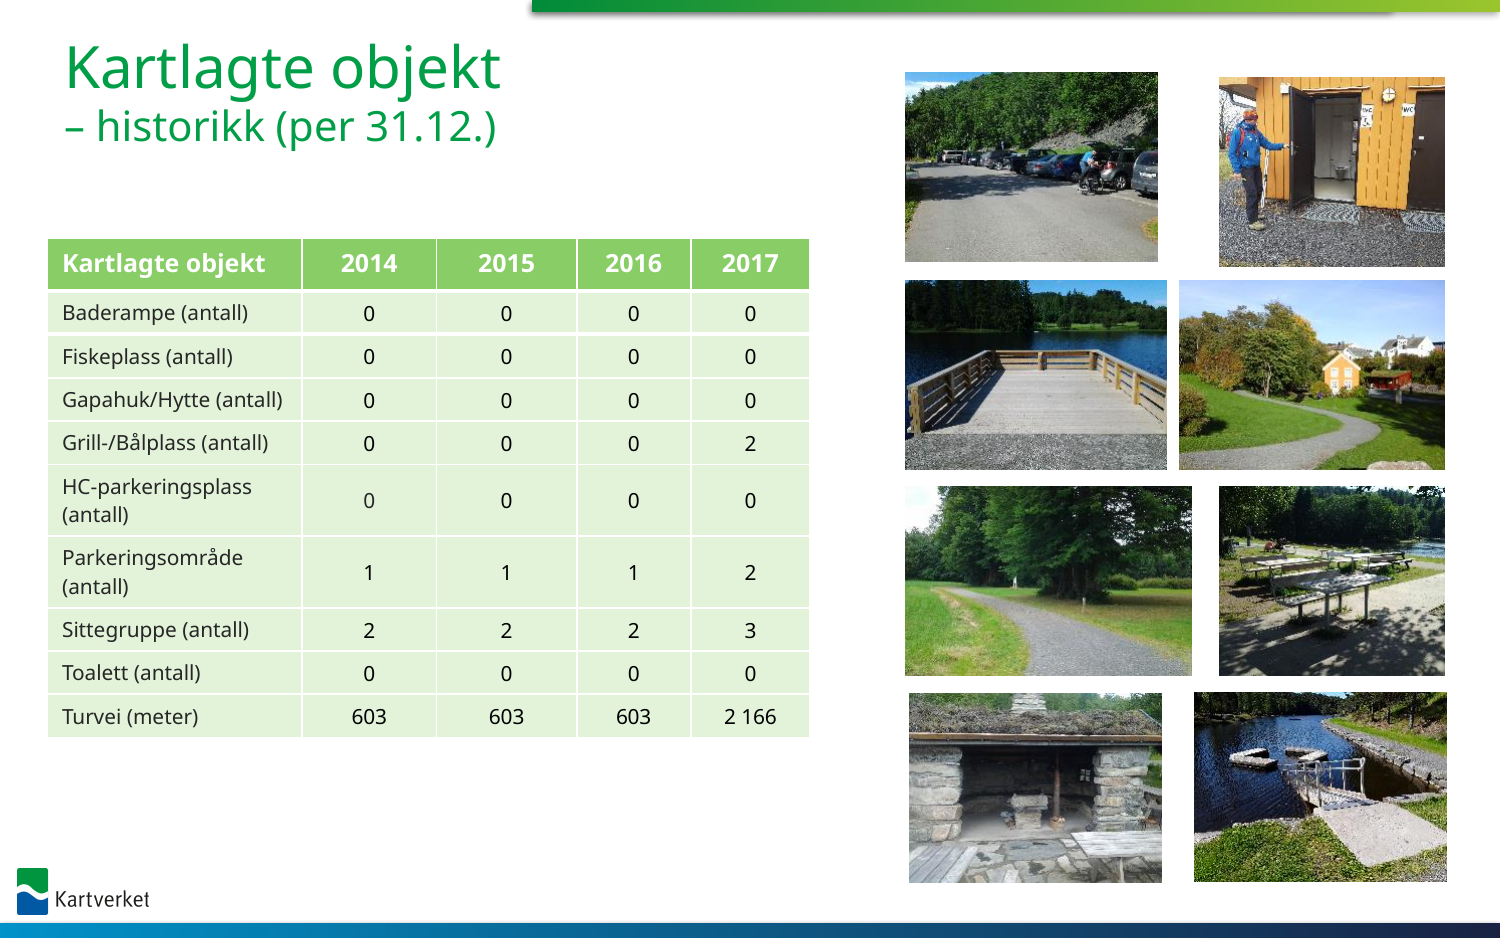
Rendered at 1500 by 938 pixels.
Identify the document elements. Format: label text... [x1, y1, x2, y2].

table_cell Baderampe (antall) [48, 293, 301, 332]
table_cell 0 [437, 465, 576, 535]
table_header Kartlagte objekt [48, 239, 301, 289]
table_cell 2 [578, 609, 690, 650]
picture [1194, 692, 1448, 882]
table_cell 0 [437, 422, 576, 464]
table_cell 0 [578, 336, 690, 377]
table_cell 0 [437, 652, 576, 693]
table_cell 0 [578, 422, 690, 464]
table_cell Toalett (antall) [48, 652, 301, 693]
picture [905, 486, 1193, 676]
table_cell 0 [303, 652, 436, 693]
table_cell 0 [692, 293, 809, 332]
table_cell Sittegruppe (antall) [48, 609, 301, 650]
table_cell 603 [578, 695, 690, 737]
table_header 2016 [578, 239, 690, 289]
text_box Kartlagte objekt – historikk (per 31.12.) [49, 14, 1431, 158]
table_cell Grill-/Bålplass (antall) [48, 422, 301, 464]
picture [1219, 77, 1445, 267]
table_cell 0 [578, 465, 690, 535]
picture [905, 280, 1167, 470]
table_header 2014 [303, 239, 436, 289]
table_cell 2 [437, 609, 576, 650]
table_cell 0 [692, 379, 809, 420]
table_cell 0 [303, 293, 436, 332]
table_cell 0 [692, 652, 809, 693]
table_cell 0 [303, 422, 436, 464]
table_header 2015 [437, 239, 576, 289]
picture [909, 693, 1163, 884]
table_cell 0 [437, 379, 576, 420]
table_cell 2 [692, 537, 809, 607]
table_cell Parkeringsområde (antall) [48, 537, 301, 607]
table_cell Gapahuk/Hytte (antall) [48, 379, 301, 420]
table_cell 2 166 [692, 695, 809, 737]
table_cell 603 [437, 695, 576, 737]
table_cell HC-parkeringsplass (antall) [48, 465, 301, 535]
table_cell 0 [303, 465, 436, 535]
table_cell 0 [692, 336, 809, 377]
table_cell 0 [303, 379, 436, 420]
table_cell 2 [303, 609, 436, 650]
table_cell Fiskeplass (antall) [48, 336, 301, 377]
table_cell 0 [692, 465, 809, 535]
table_cell 1 [303, 537, 436, 607]
table_cell Turvei (meter) [48, 695, 301, 737]
table_cell 1 [578, 537, 690, 607]
table_cell 0 [578, 652, 690, 693]
table_cell 3 [692, 609, 809, 650]
table_cell 0 [578, 379, 690, 420]
picture [905, 72, 1158, 262]
picture [1219, 486, 1445, 676]
table_cell 0 [437, 293, 576, 332]
table_cell 0 [303, 336, 436, 377]
table_cell 603 [303, 695, 436, 737]
table_header 2017 [692, 239, 809, 289]
table_cell 2 [692, 422, 809, 464]
table_cell 0 [578, 293, 690, 332]
picture [1179, 280, 1445, 470]
table_cell 0 [437, 336, 576, 377]
table_cell 1 [437, 537, 576, 607]
